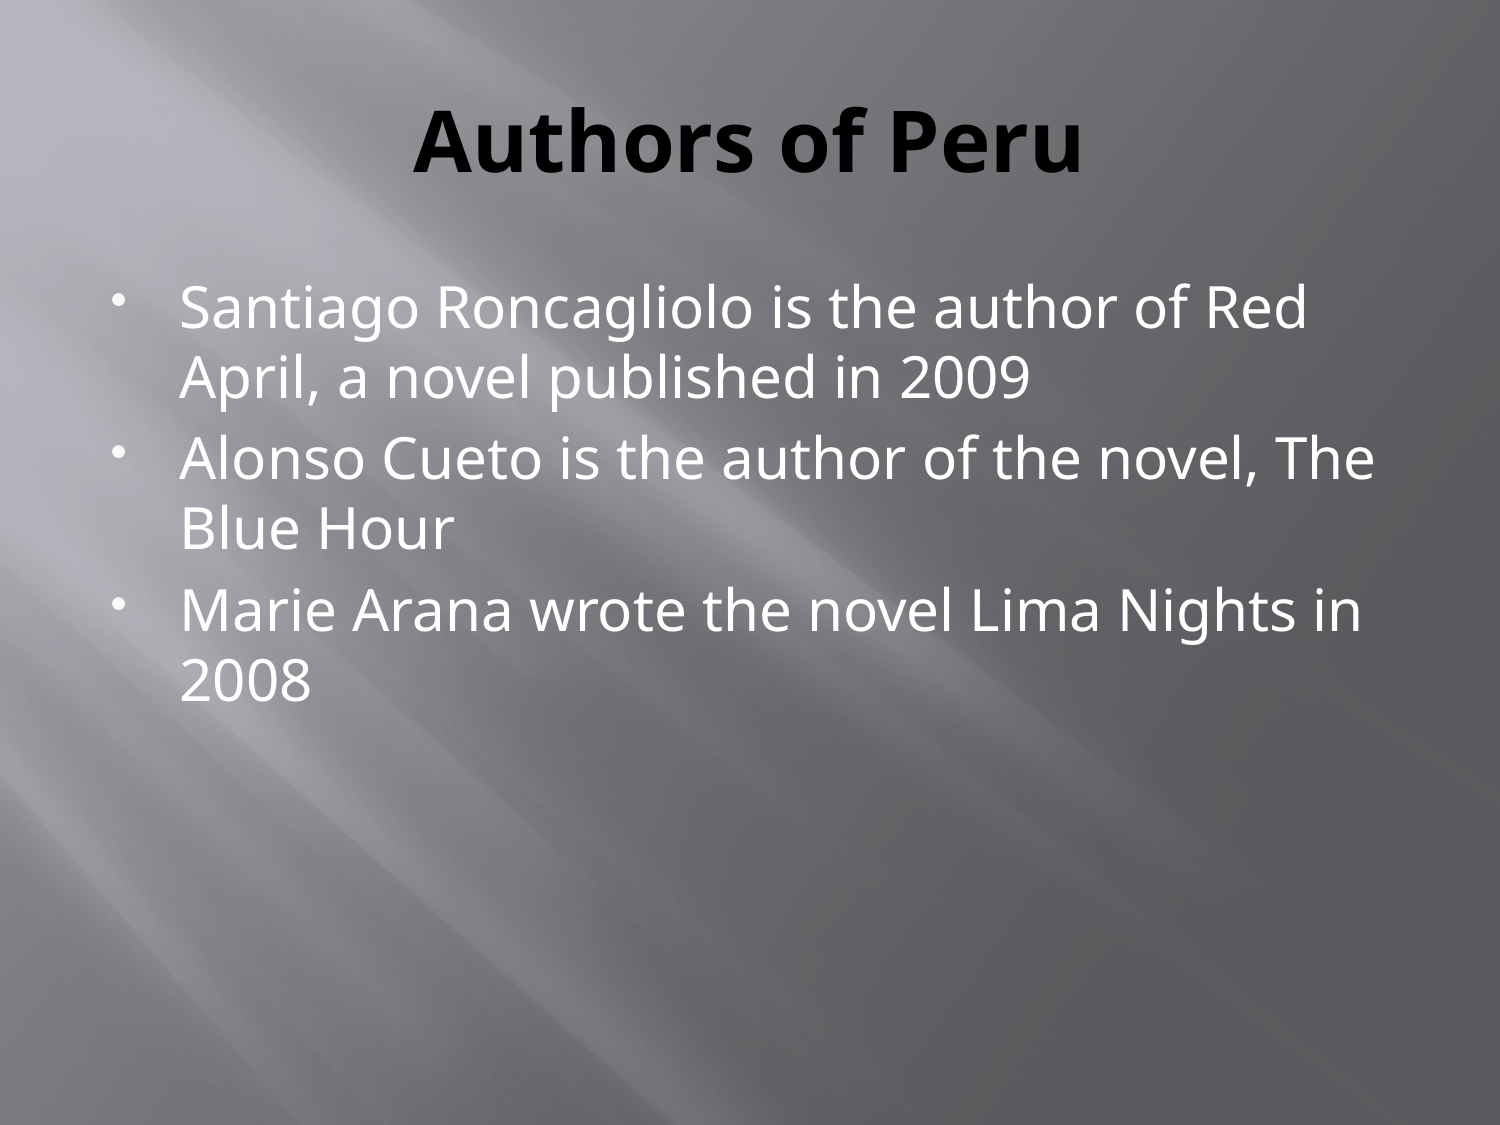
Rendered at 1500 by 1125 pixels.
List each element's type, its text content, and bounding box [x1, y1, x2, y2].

title Authors of Peru [75, 45, 1425, 233]
list Santiago Roncagliolo is the author of Red April, a novel published in 2009 Alonso Cueto is the author of the novel, The Blue Hour Marie Arana wrote the novel Lima Nights in 2008 [75, 262, 1425, 1035]
